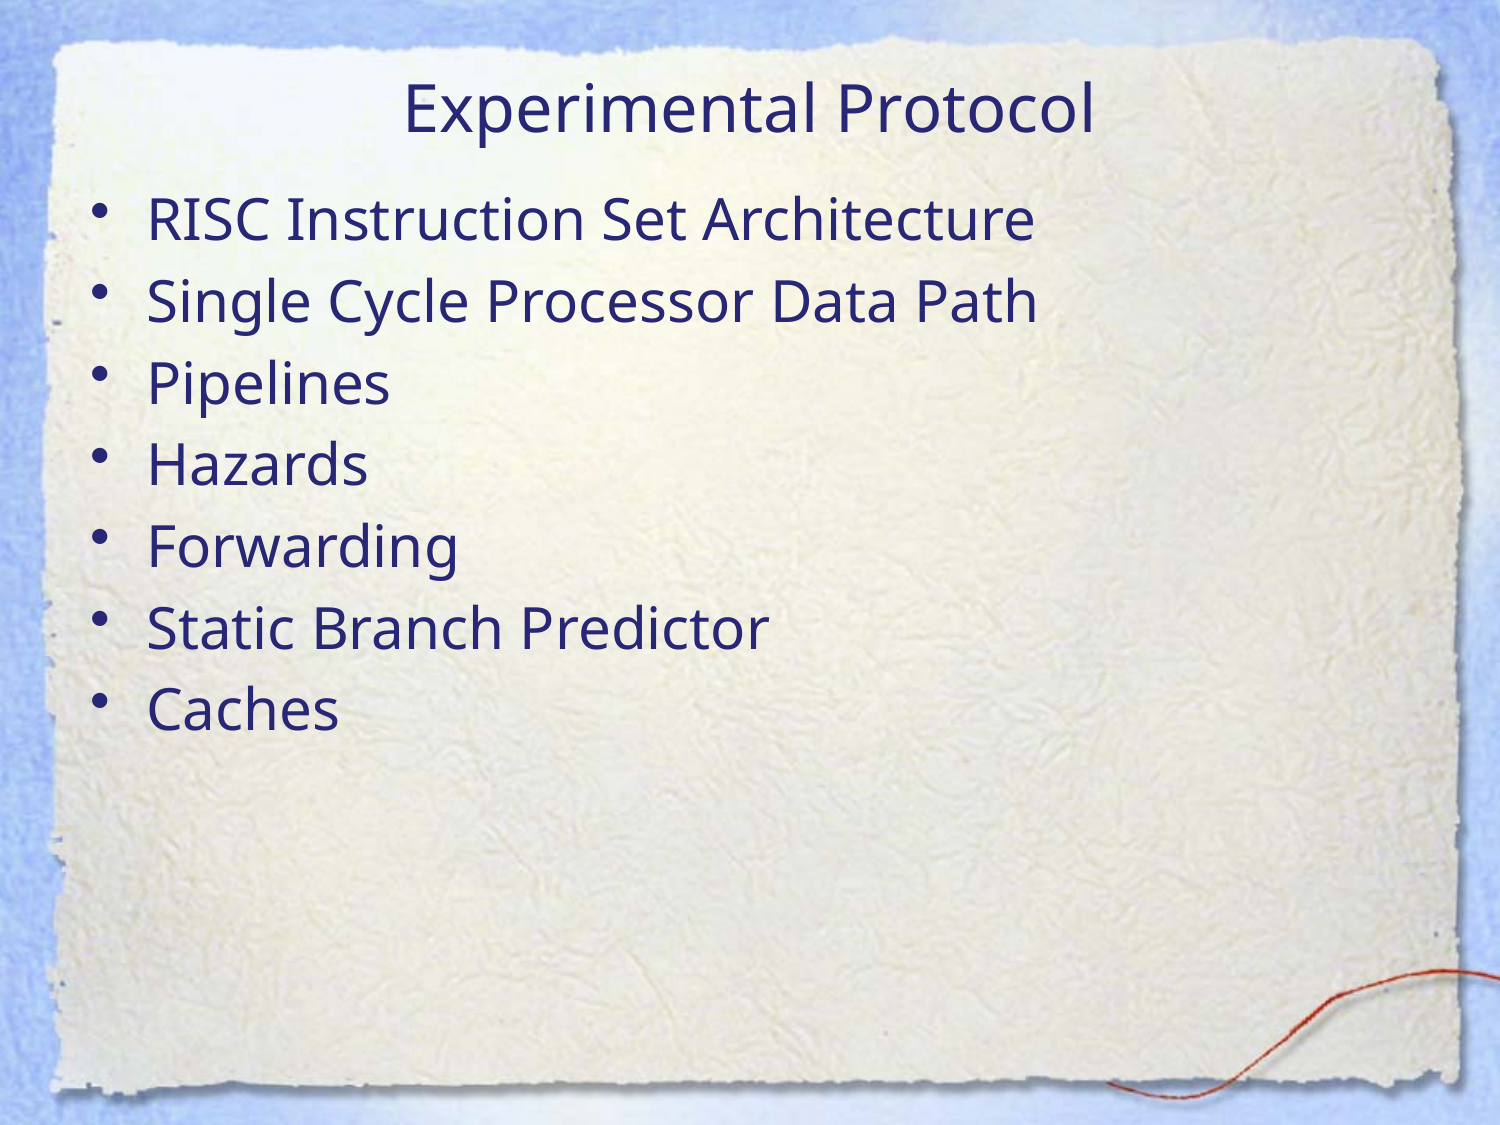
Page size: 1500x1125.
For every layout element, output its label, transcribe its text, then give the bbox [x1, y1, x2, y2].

picture [0, 0, 1500, 1125]
list RISC Instruction Set Architecture Single Cycle Processor Data Path Pipelines Hazards Forwarding Static Branch Predictor Caches [74, 174, 1426, 1038]
title Experimental Protocol [74, 37, 1426, 174]
